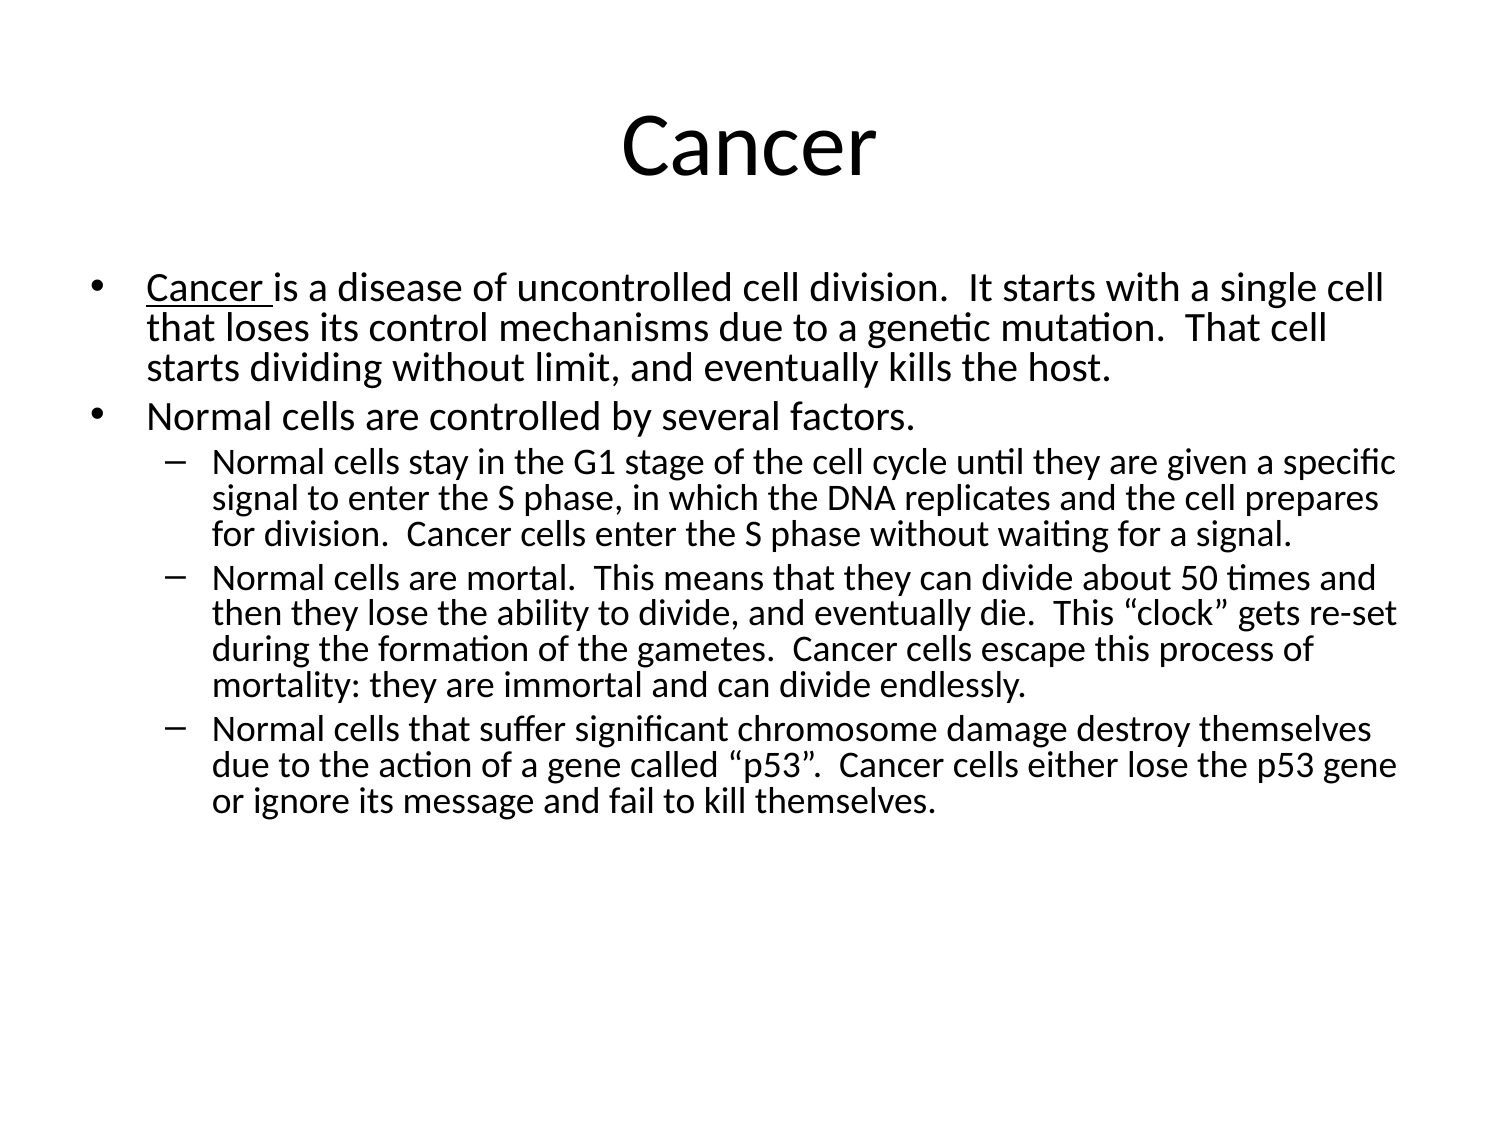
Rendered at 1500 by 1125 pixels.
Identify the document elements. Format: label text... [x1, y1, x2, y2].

list Cancer is a disease of uncontrolled cell division. It starts with a single cell that loses its control mechanisms due to a genetic mutation. That cell starts dividing without limit, and eventually kills the host. Normal cells are controlled by several factors. Normal cells stay in the G1 stage of the cell cycle until they are given a specific signal to enter the S phase, in which the DNA replicates and the cell prepares for division. Cancer cells enter the S phase without waiting for a signal. Normal cells are mortal. This means that they can divide about 50 times and then they lose the ability to divide, and eventually die. This “clock” gets re-set during the formation of the gametes. Cancer cells escape this process of mortality: they are immortal and can divide endlessly. Normal cells that suffer significant chromosome damage destroy themselves due to the action of a gene called “p53”. Cancer cells either lose the p53 gene or ignore its message and fail to kill themselves. [74, 262, 1426, 1006]
title Cancer [74, 44, 1426, 233]
